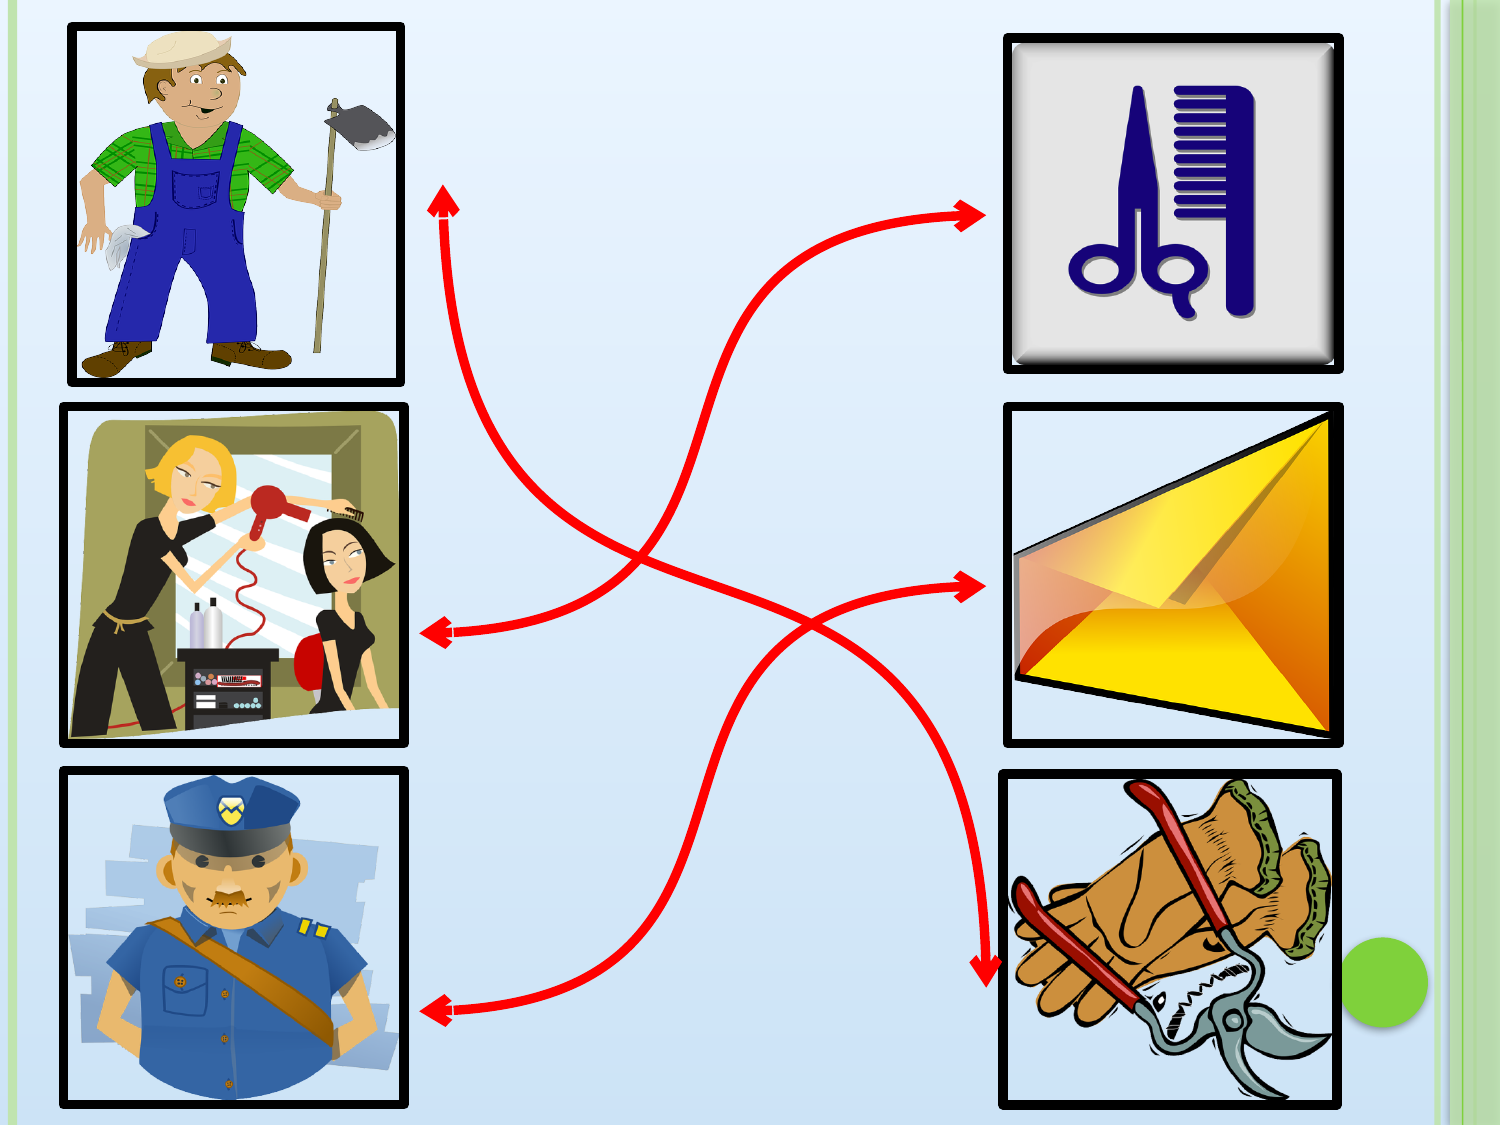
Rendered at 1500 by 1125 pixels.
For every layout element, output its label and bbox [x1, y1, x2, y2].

list [76, 30, 397, 379]
picture [1117, 410, 1335, 740]
picture [1007, 778, 1333, 1101]
text_box [312, 313, 412, 859]
picture [67, 774, 400, 1101]
text_box [992, 313, 1117, 859]
picture [67, 410, 312, 740]
text_box [418, 585, 987, 1012]
picture [1011, 42, 1335, 366]
text_box [418, 214, 987, 583]
